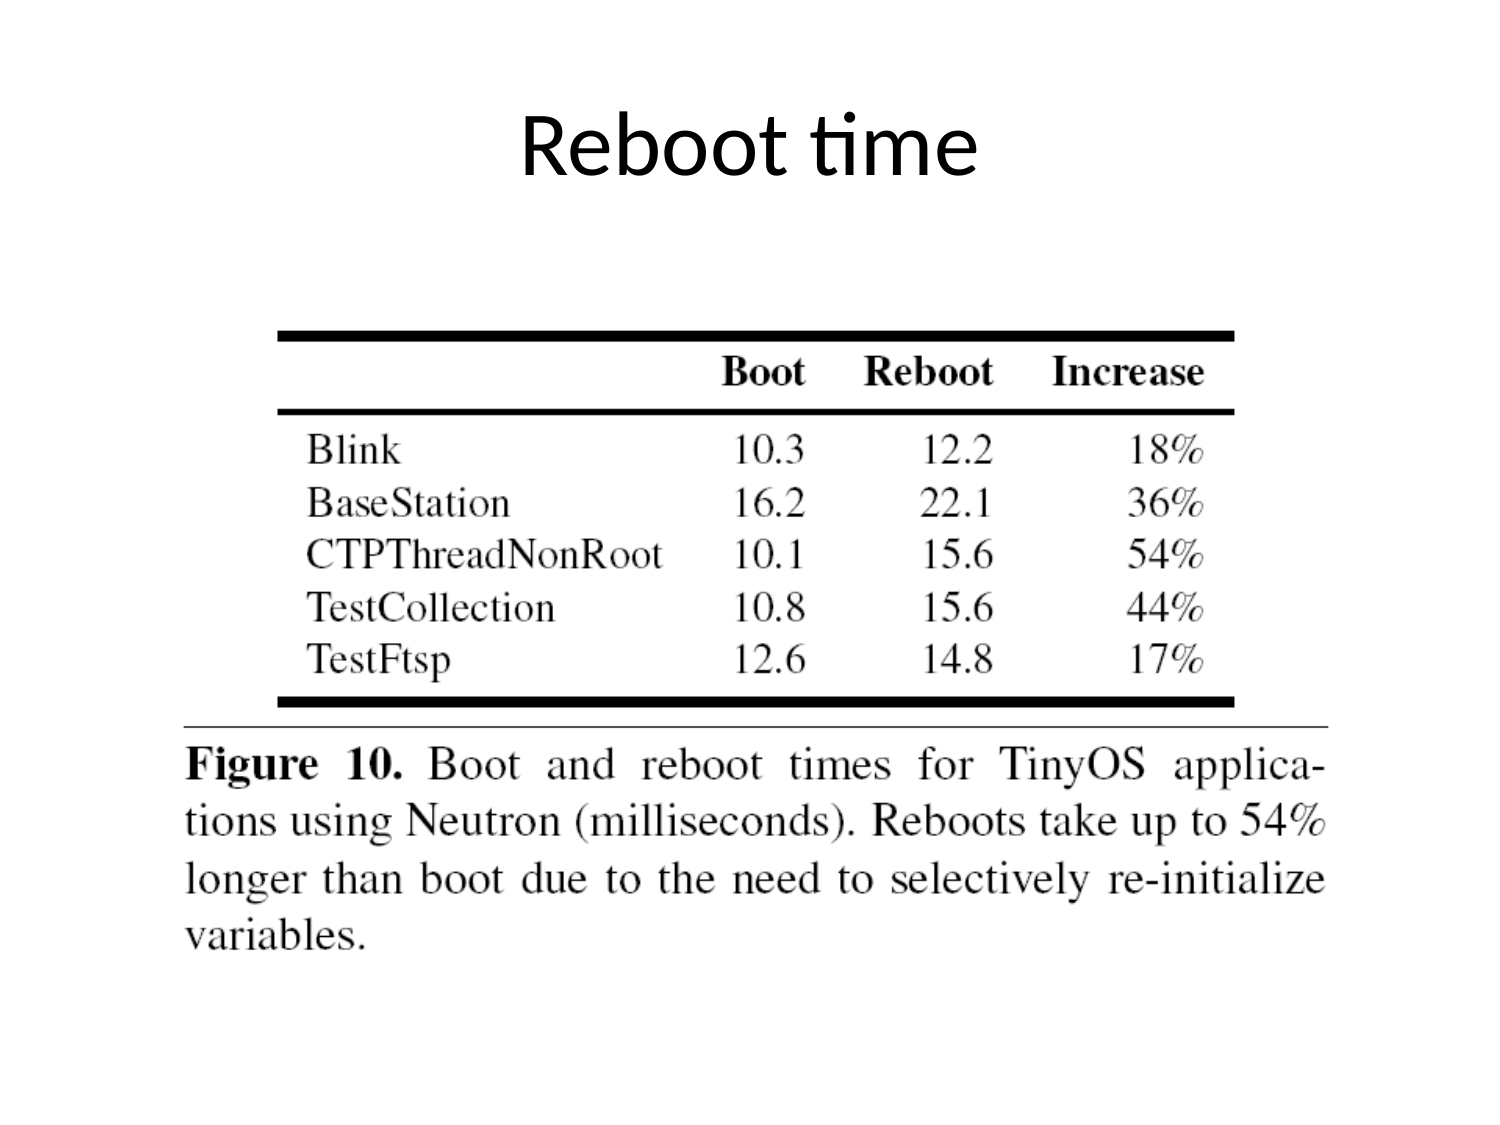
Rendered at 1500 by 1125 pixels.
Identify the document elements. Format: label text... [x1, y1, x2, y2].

title Reboot time [75, 45, 1425, 233]
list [148, 306, 1352, 962]
